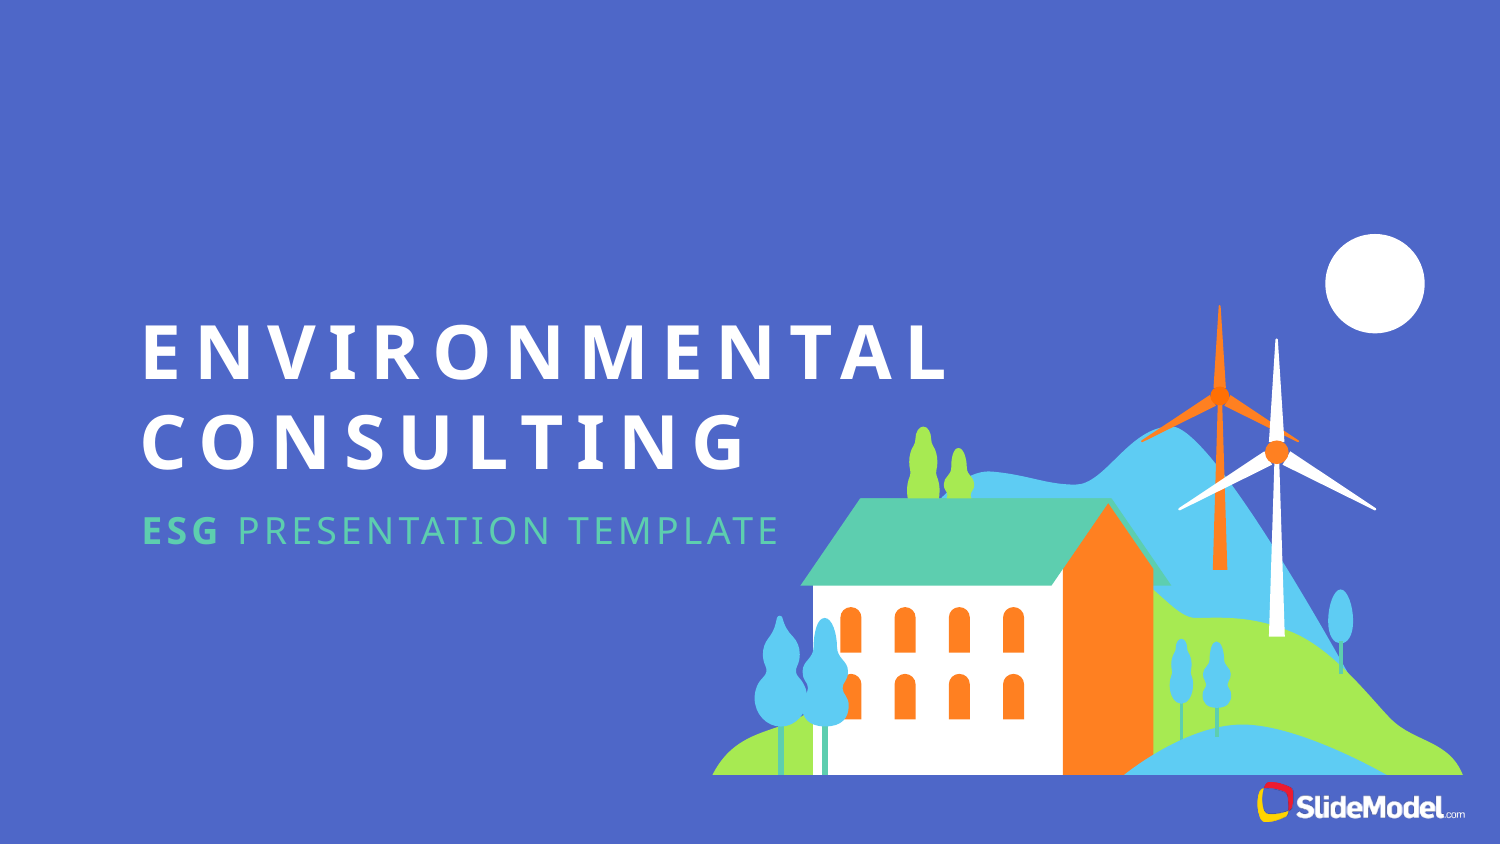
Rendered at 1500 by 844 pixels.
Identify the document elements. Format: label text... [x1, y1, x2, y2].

picture [1257, 781, 1465, 822]
text_box ESG PRESENTATION TEMPLATE [126, 499, 707, 560]
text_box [712, 233, 1464, 776]
text_box ENVIRONMENTAL CONSULTING [124, 296, 707, 492]
